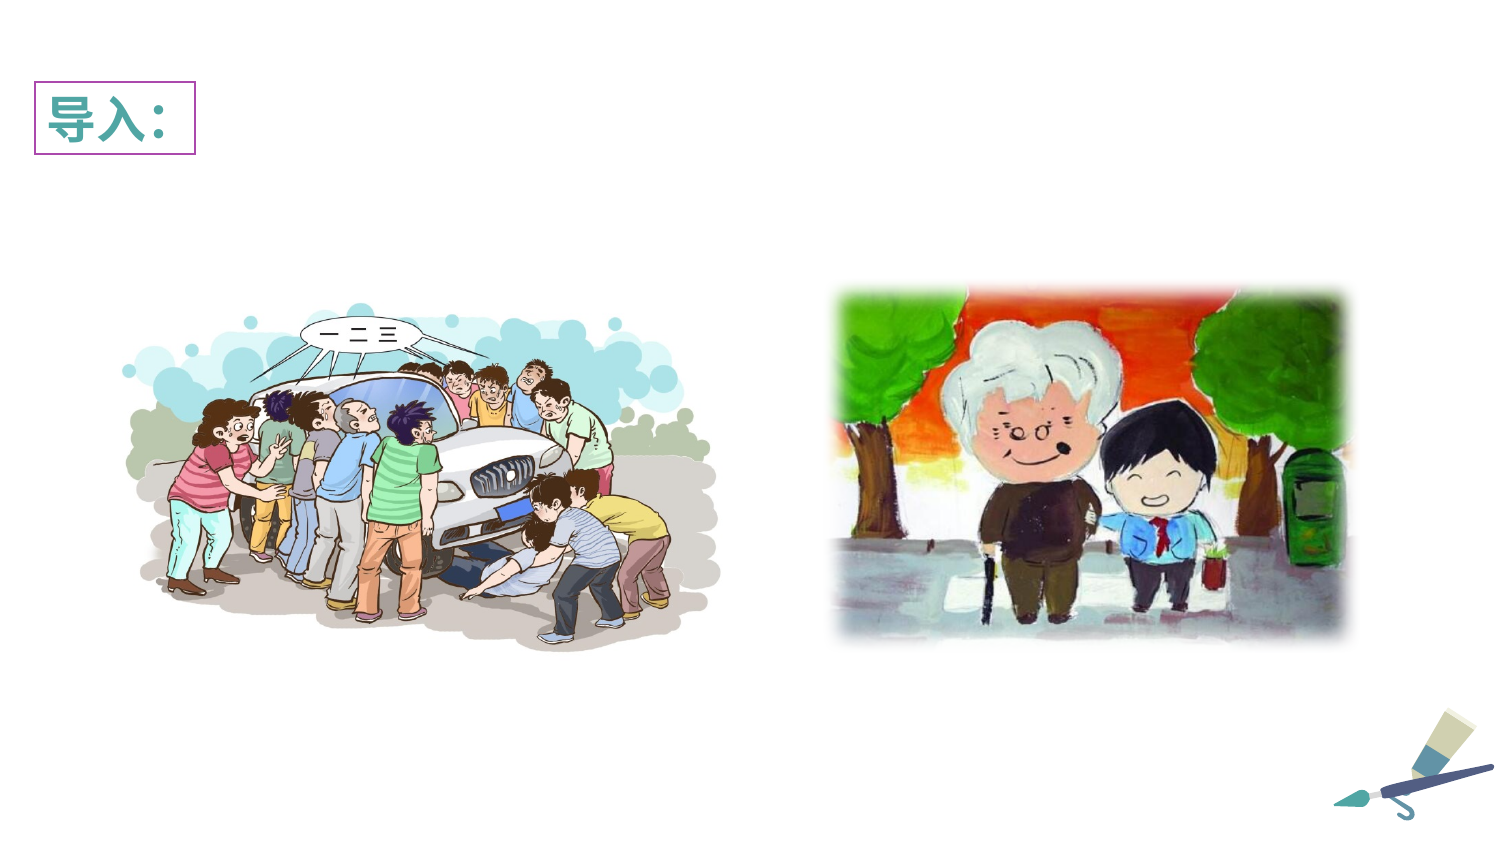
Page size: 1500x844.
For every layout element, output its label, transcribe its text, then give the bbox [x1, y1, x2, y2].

picture [100, 280, 742, 669]
picture [822, 277, 1361, 654]
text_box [1358, 708, 1481, 844]
text_box 导入： [34, 81, 196, 155]
